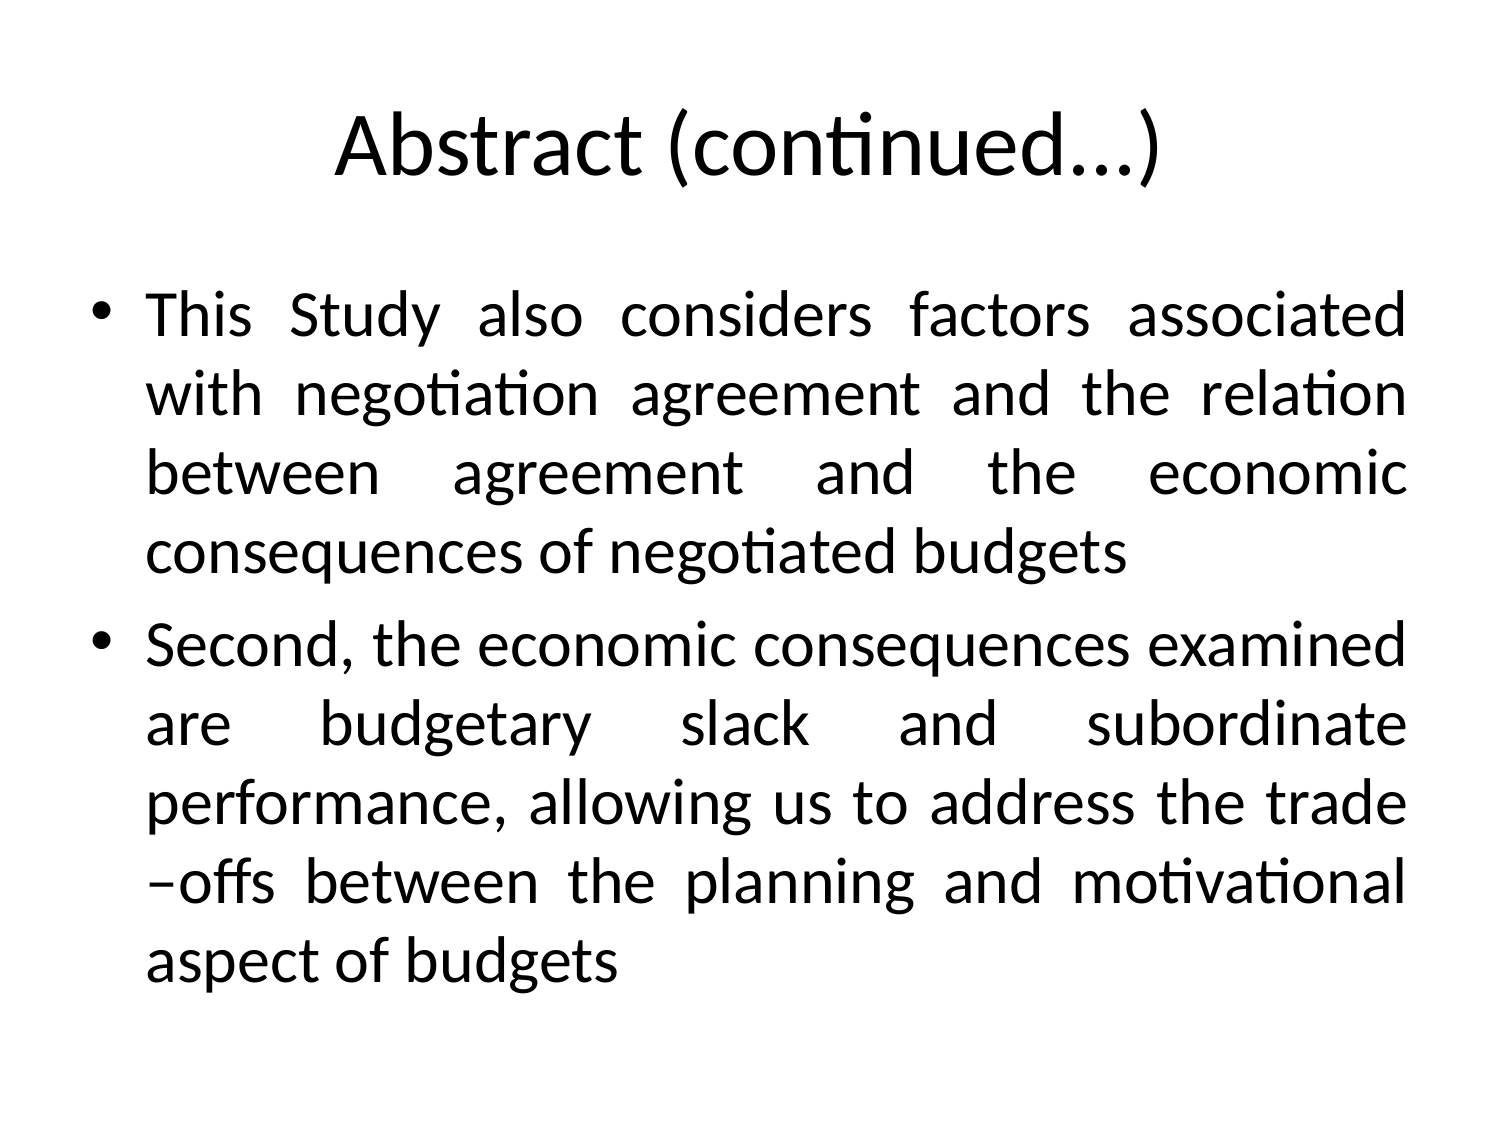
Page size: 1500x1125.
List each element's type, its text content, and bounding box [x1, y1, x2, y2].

title Abstract (continued...) [75, 45, 1425, 233]
list This Study also considers factors associated with negotiation agreement and the relation between agreement and the economic consequences of negotiated budgets Second, the economic consequences examined are budgetary slack and subordinate performance, allowing us to address the trade –offs between the planning and motivational aspect of budgets [75, 262, 1425, 1005]
